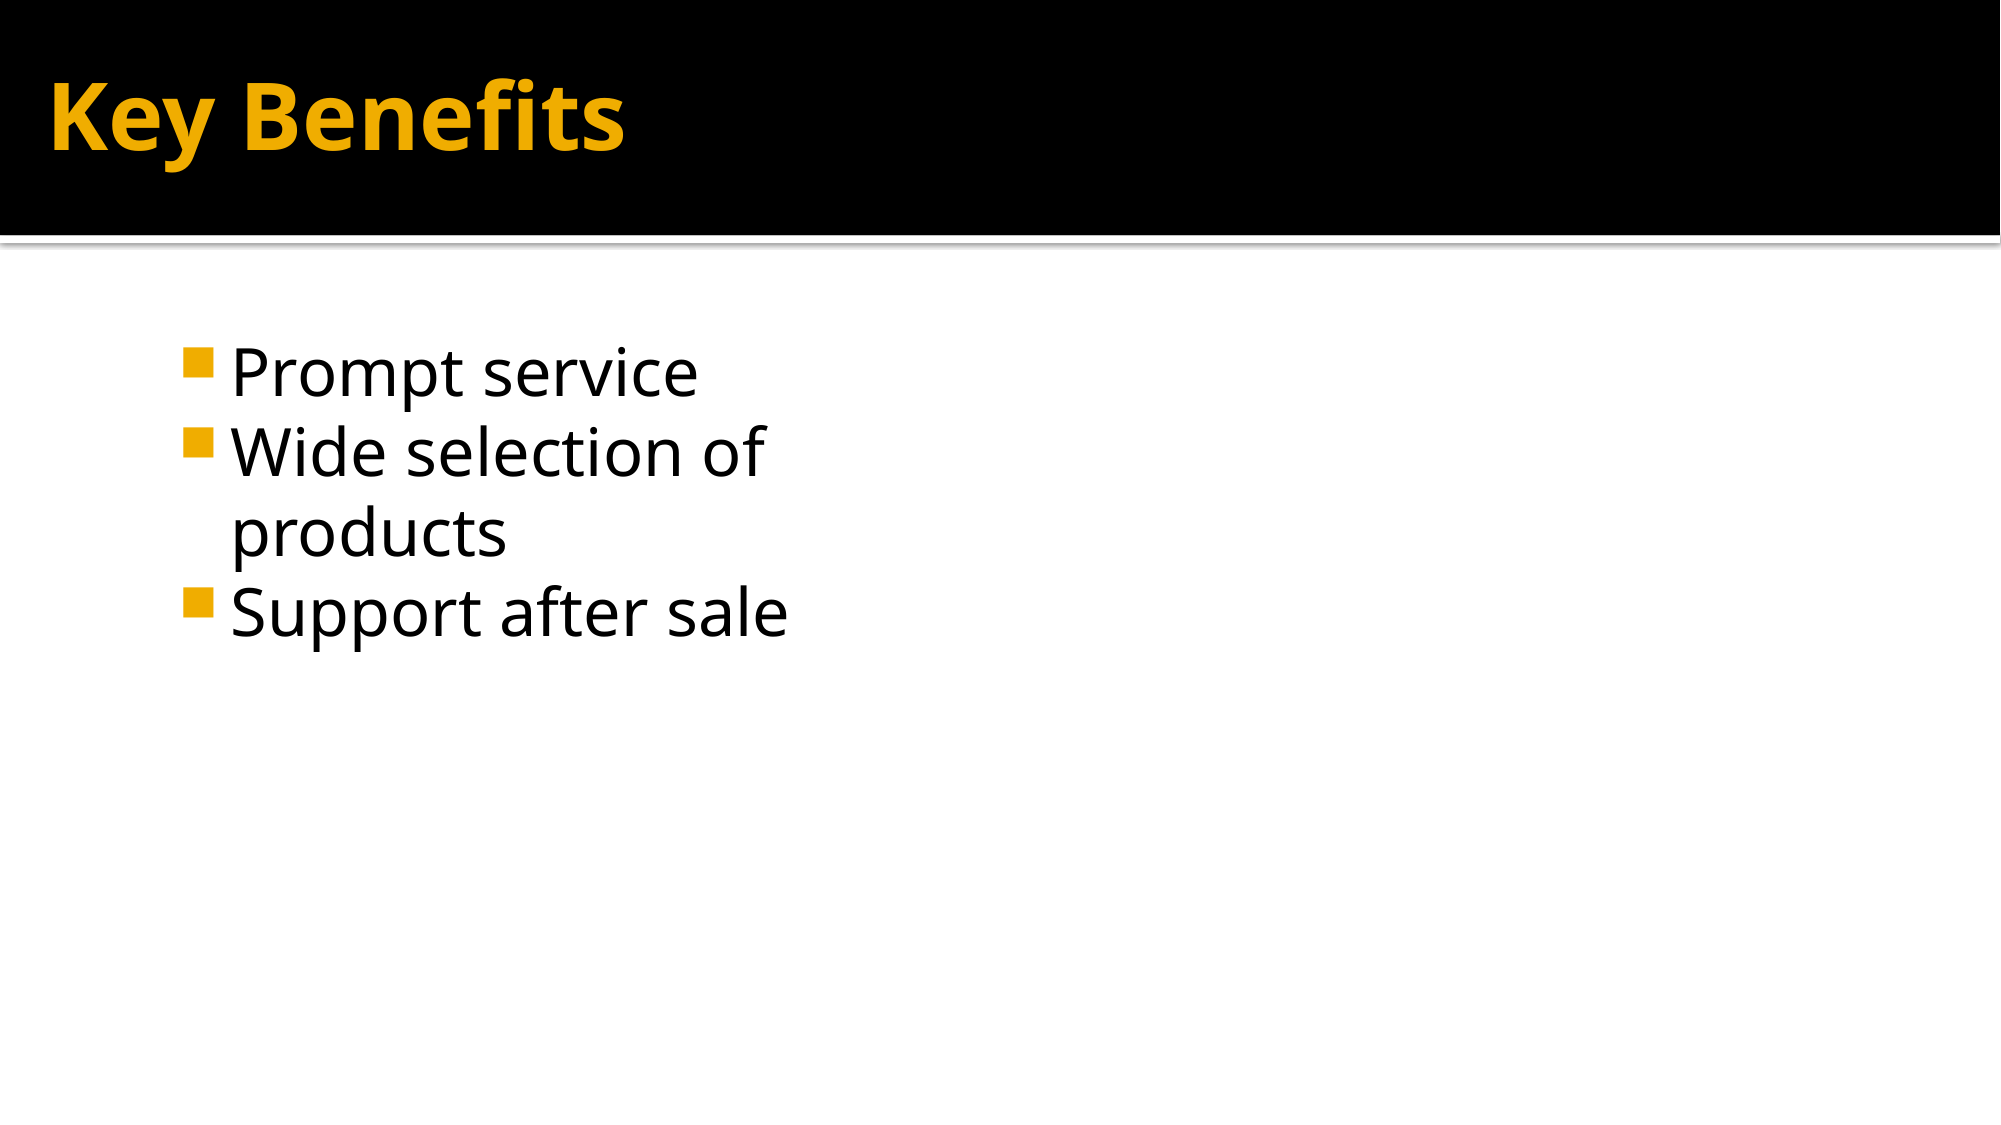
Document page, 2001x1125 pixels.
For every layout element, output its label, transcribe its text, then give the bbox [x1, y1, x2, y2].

list Prompt service Wide selection of products Support after sale [149, 314, 1069, 740]
title Key Benefits [31, 19, 1310, 207]
